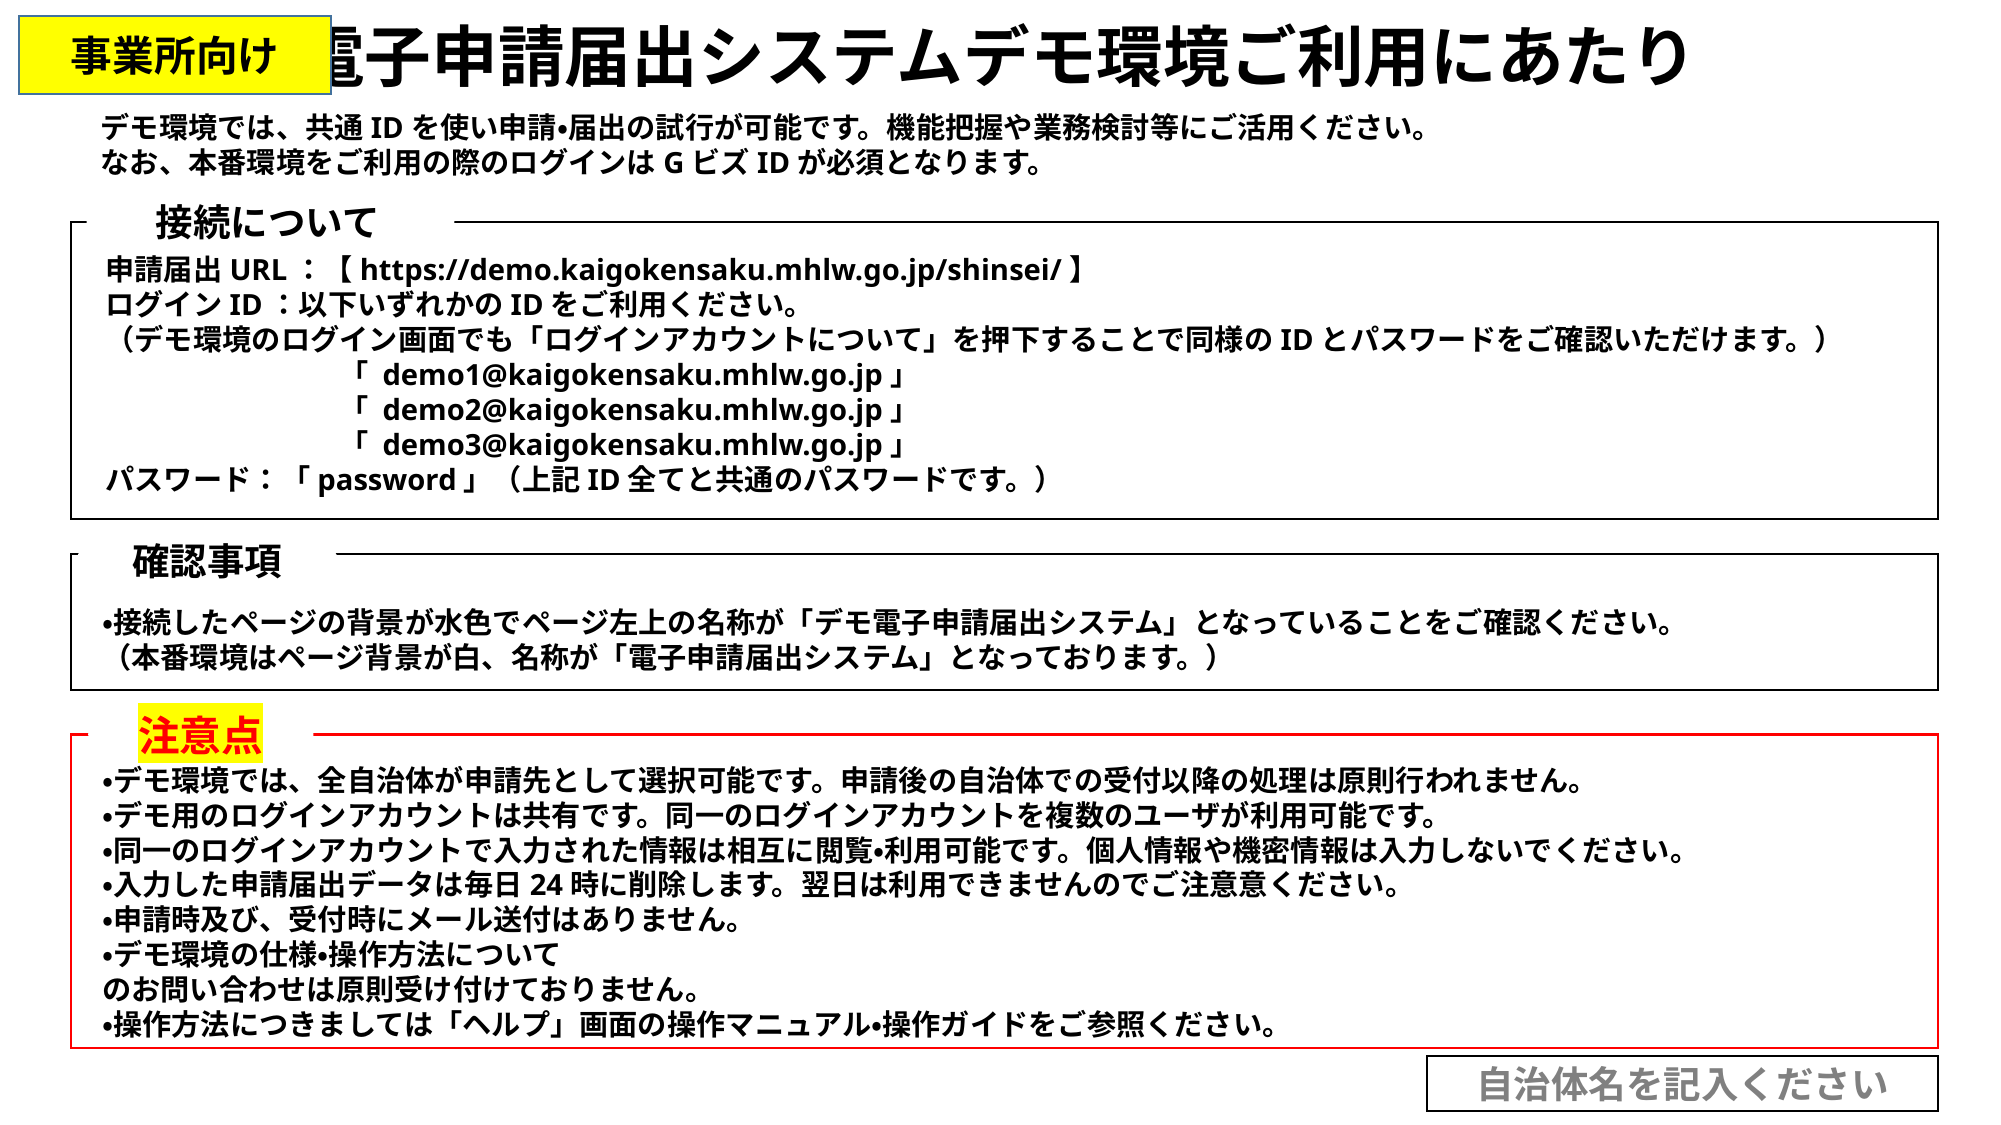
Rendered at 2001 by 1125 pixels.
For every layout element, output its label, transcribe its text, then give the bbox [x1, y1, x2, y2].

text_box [71, 693, 1938, 1070]
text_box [71, 175, 1938, 523]
title 電子申請届出システムデモ環境ご利用にあたり [247, 10, 1748, 102]
text_box 事業所向け [18, 15, 332, 95]
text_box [71, 523, 1938, 693]
text_box 自治体名を記入ください [1426, 1055, 1939, 1112]
text_box デモ環境では、共通IDを使い申請・届出の試行が可能です。機能把握や業務検討等にご活用ください。 なお、本番環境をご利用の際のログインはGビズIDが必須となります。 [85, 102, 1933, 175]
